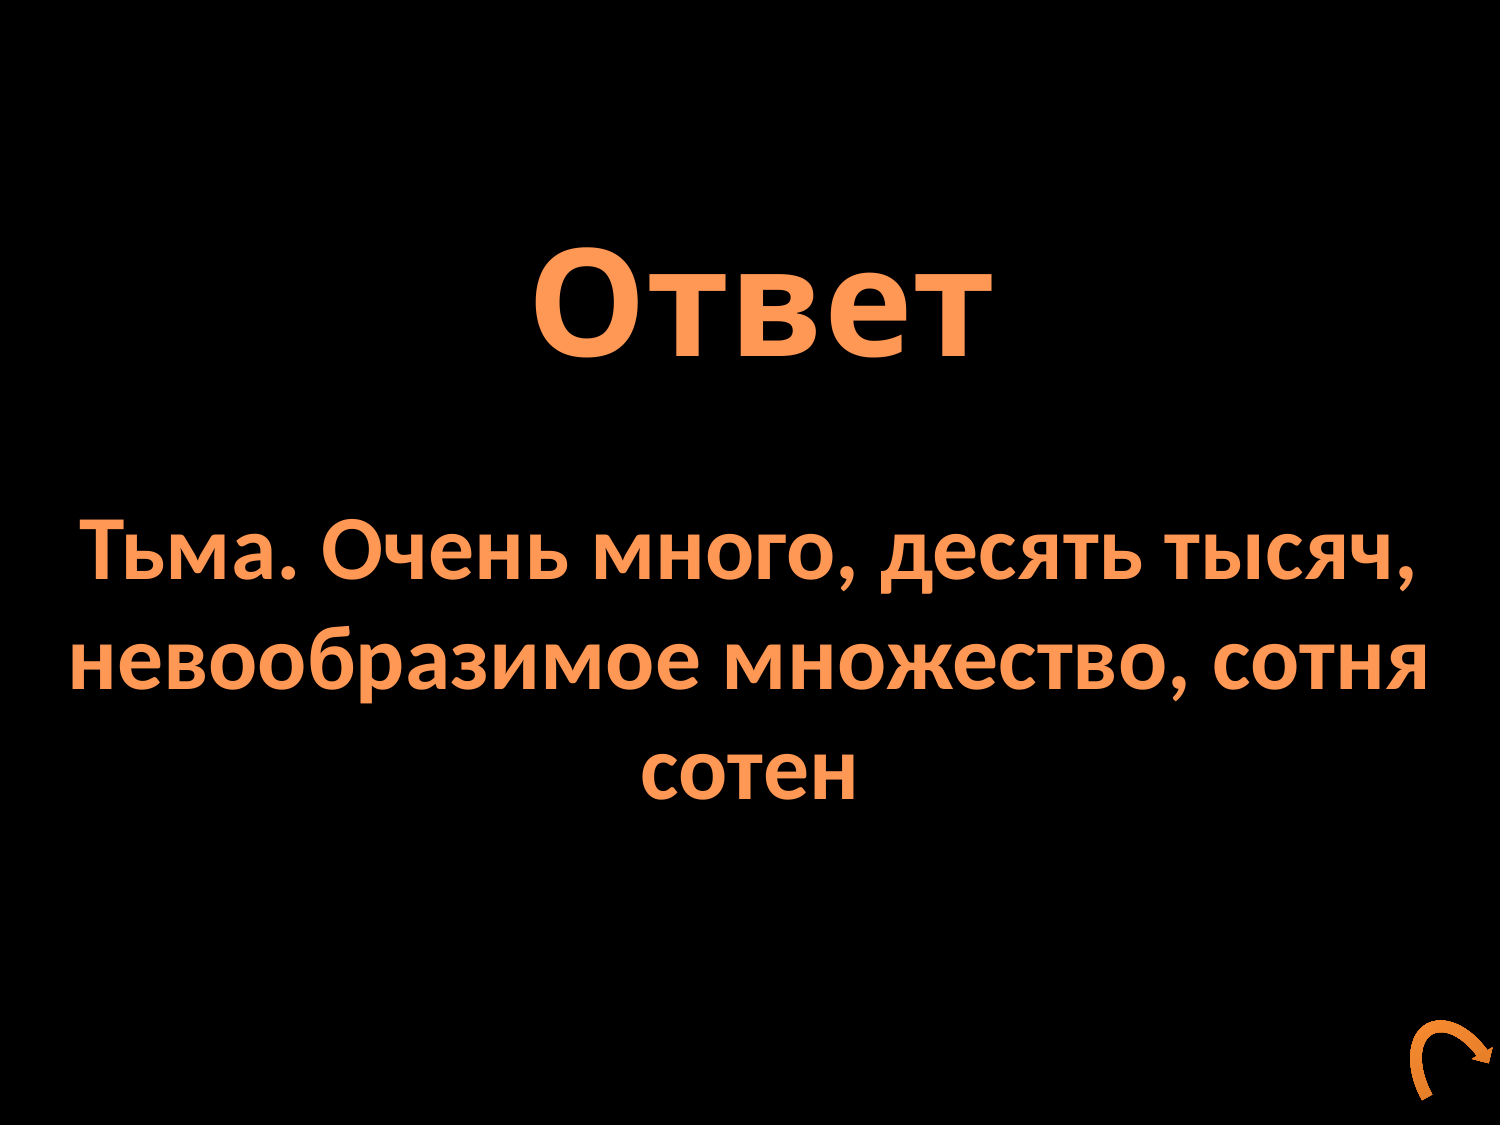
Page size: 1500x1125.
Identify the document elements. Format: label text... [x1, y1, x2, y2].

text_box [1410, 1020, 1493, 1101]
text_box Тьма. Очень много, десять тысяч, невообразимое множество, сотня сотен [35, 480, 1465, 826]
text_box Ответ [128, 199, 1395, 394]
